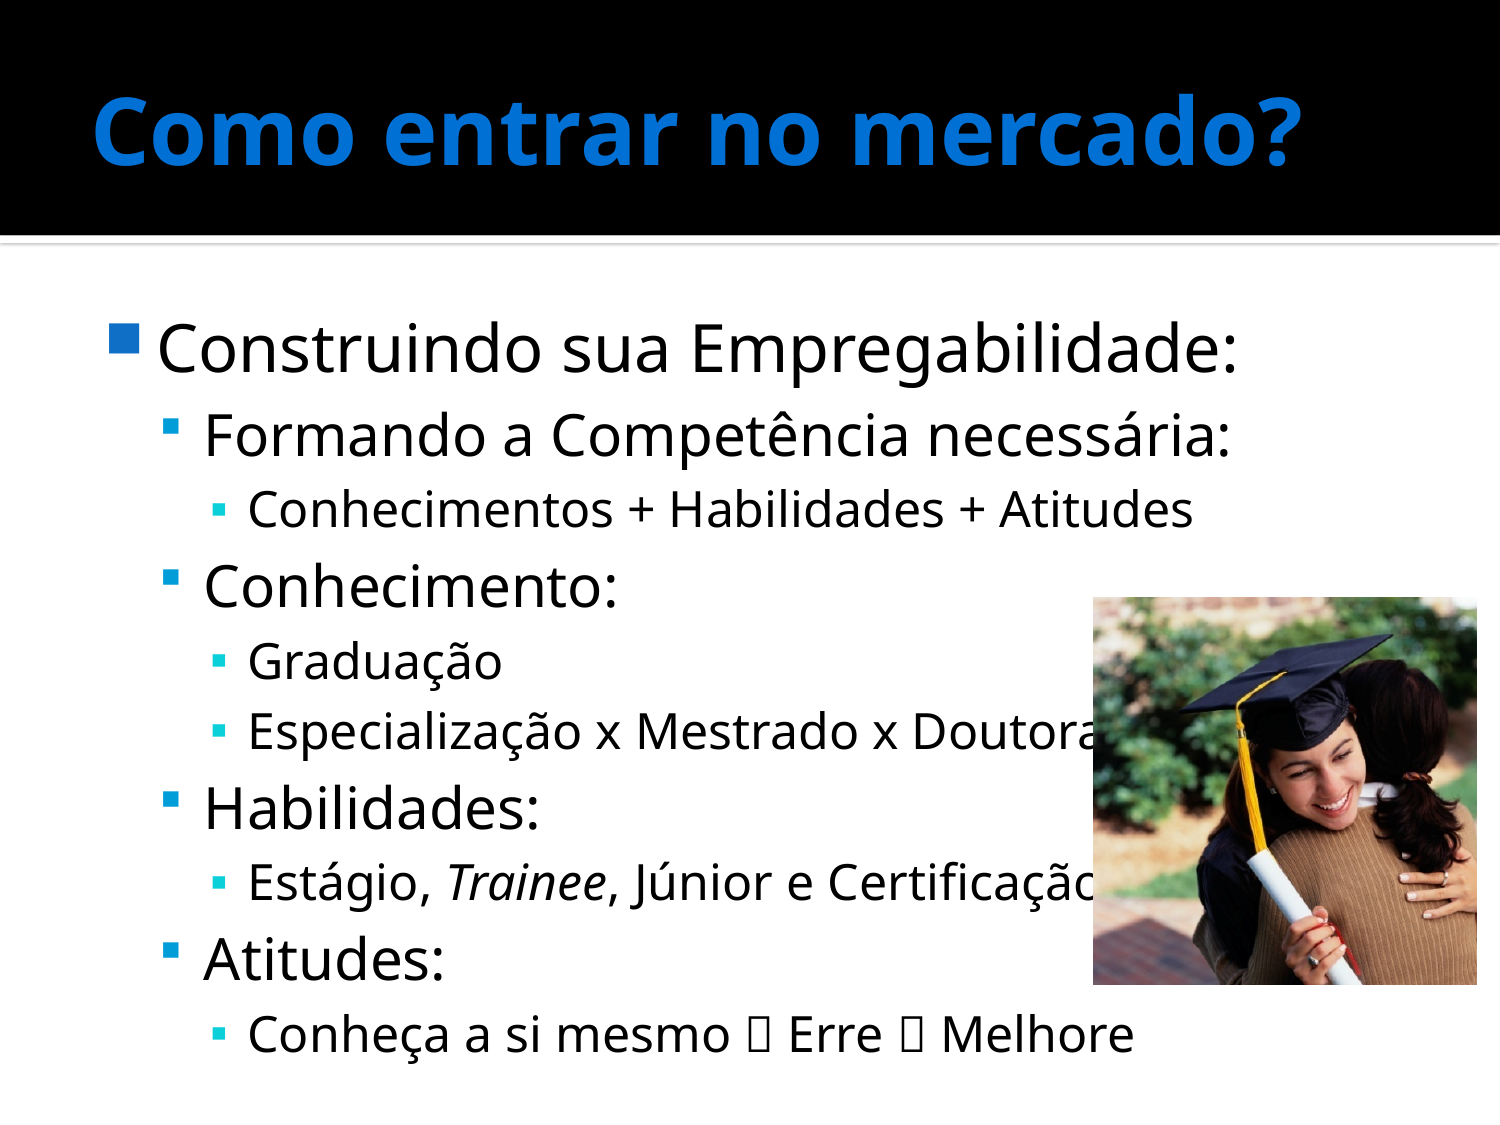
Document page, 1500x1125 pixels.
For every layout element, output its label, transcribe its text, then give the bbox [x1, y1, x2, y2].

title Como entrar no mercado? [75, 25, 1425, 231]
picture [1093, 597, 1477, 985]
list Construindo sua Empregabilidade: Formando a Competência necessária: Conhecimentos + Habilidades + Atitudes Conhecimento: Graduação Especialização x Mestrado x Doutorado Habilidades: Estágio, Trainee, Júnior e Certificação Atitudes: Conheça a si mesmo  Erre  Melhore [75, 291, 1425, 1090]
